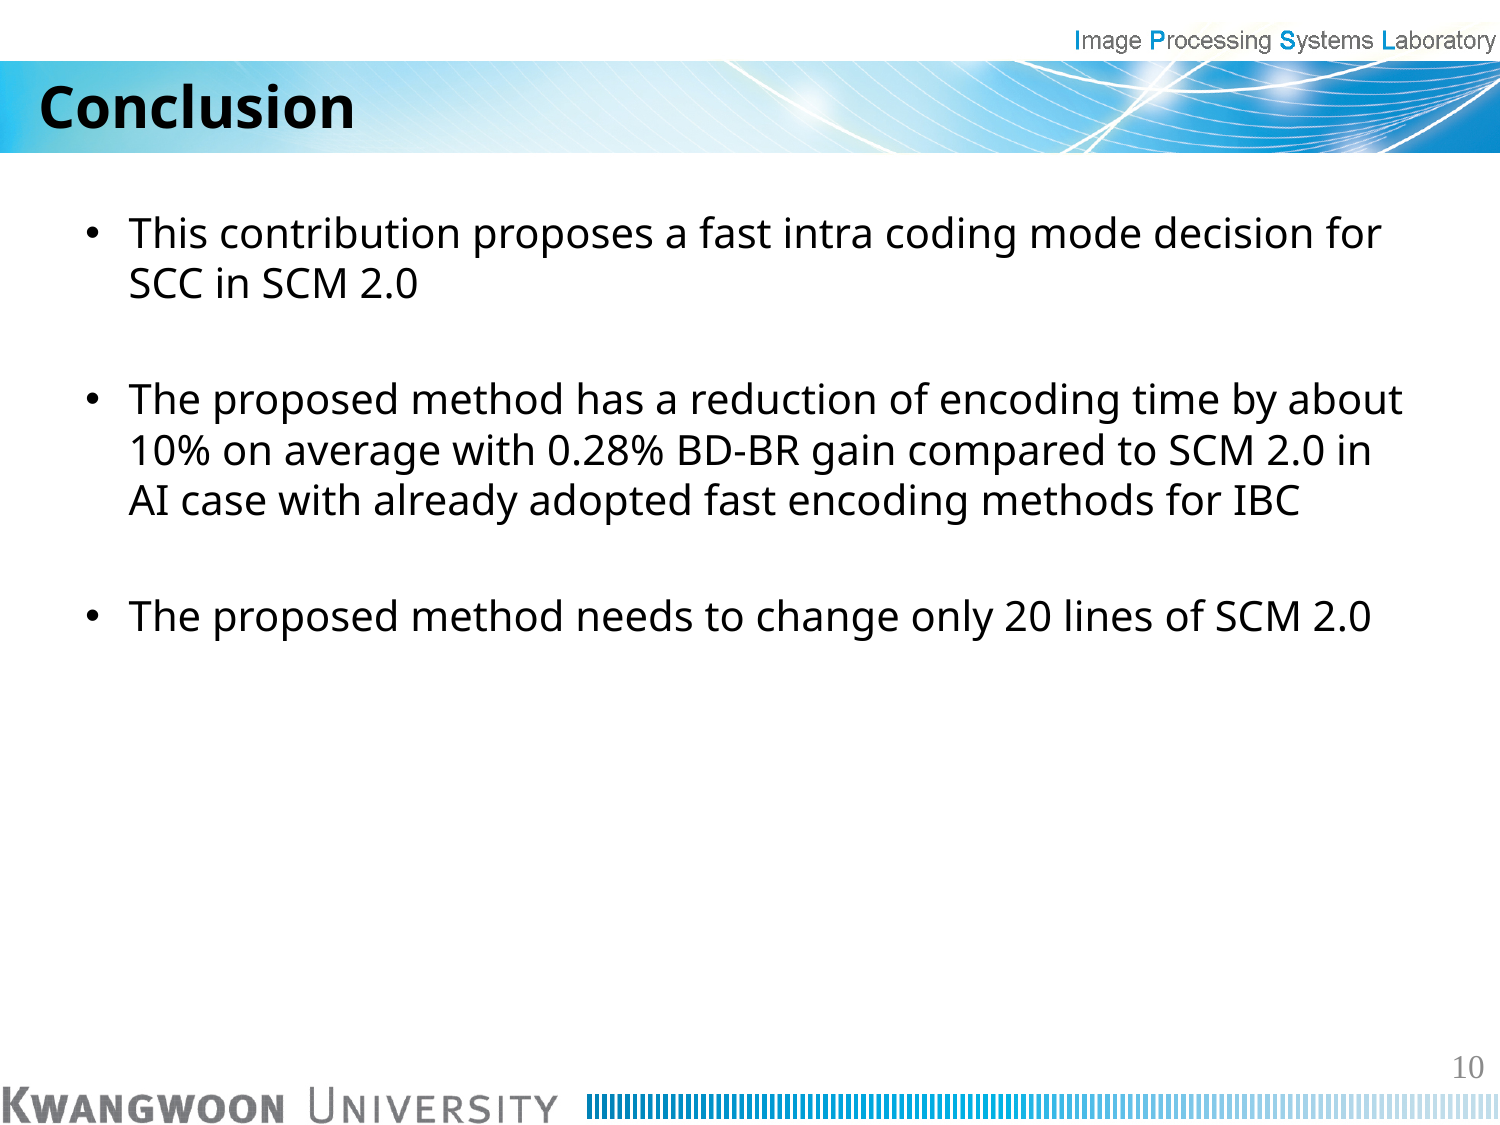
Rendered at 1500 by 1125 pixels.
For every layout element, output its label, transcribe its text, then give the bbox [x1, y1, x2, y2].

slide_number 10 [1399, 1035, 1500, 1095]
title Conclusion [23, 58, 1337, 153]
list This contribution proposes a fast intra coding mode decision for SCC in SCM 2.0 The proposed method has a reduction of encoding time by about 10% on average with 0.28% BD-BR gain compared to SCM 2.0 in AI case with already adopted fast encoding methods for IBC The proposed method needs to change only 20 lines of SCM 2.0 [70, 198, 1426, 1020]
picture [0, 0, 1500, 1125]
